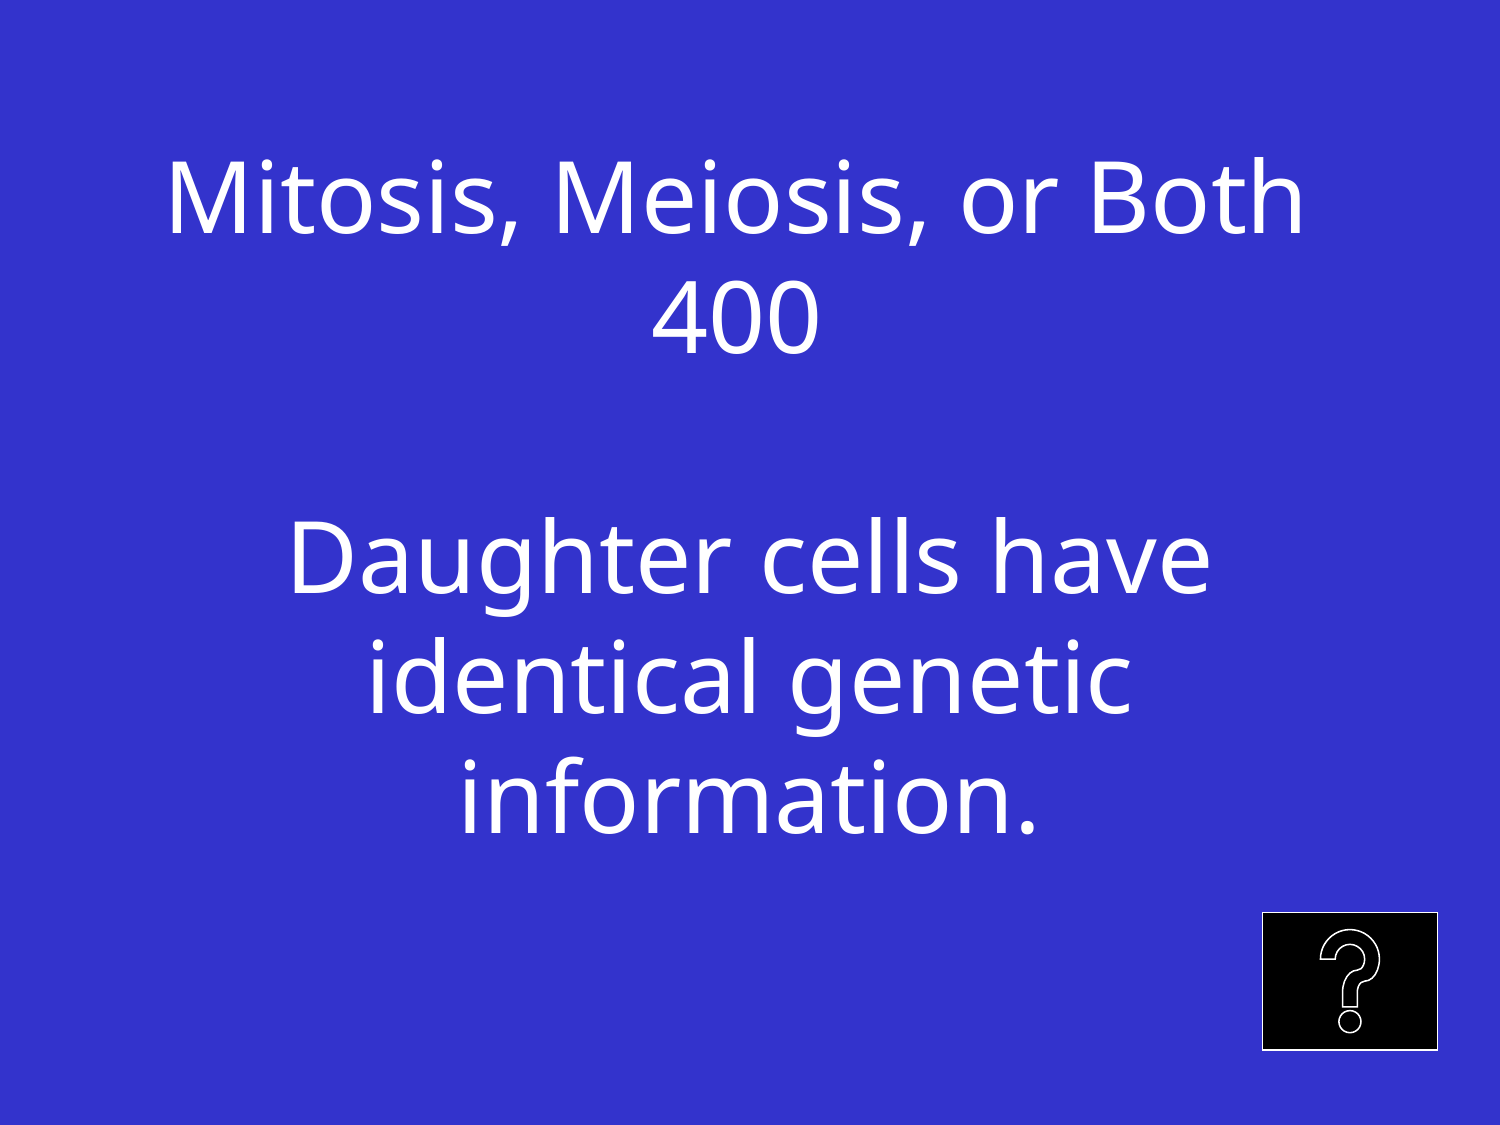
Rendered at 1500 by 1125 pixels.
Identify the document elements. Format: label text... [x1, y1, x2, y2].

title Mitosis, Meiosis, or Both 400 Daughter cells have identical genetic information. [112, 212, 1388, 776]
text_box [1262, 912, 1438, 1050]
